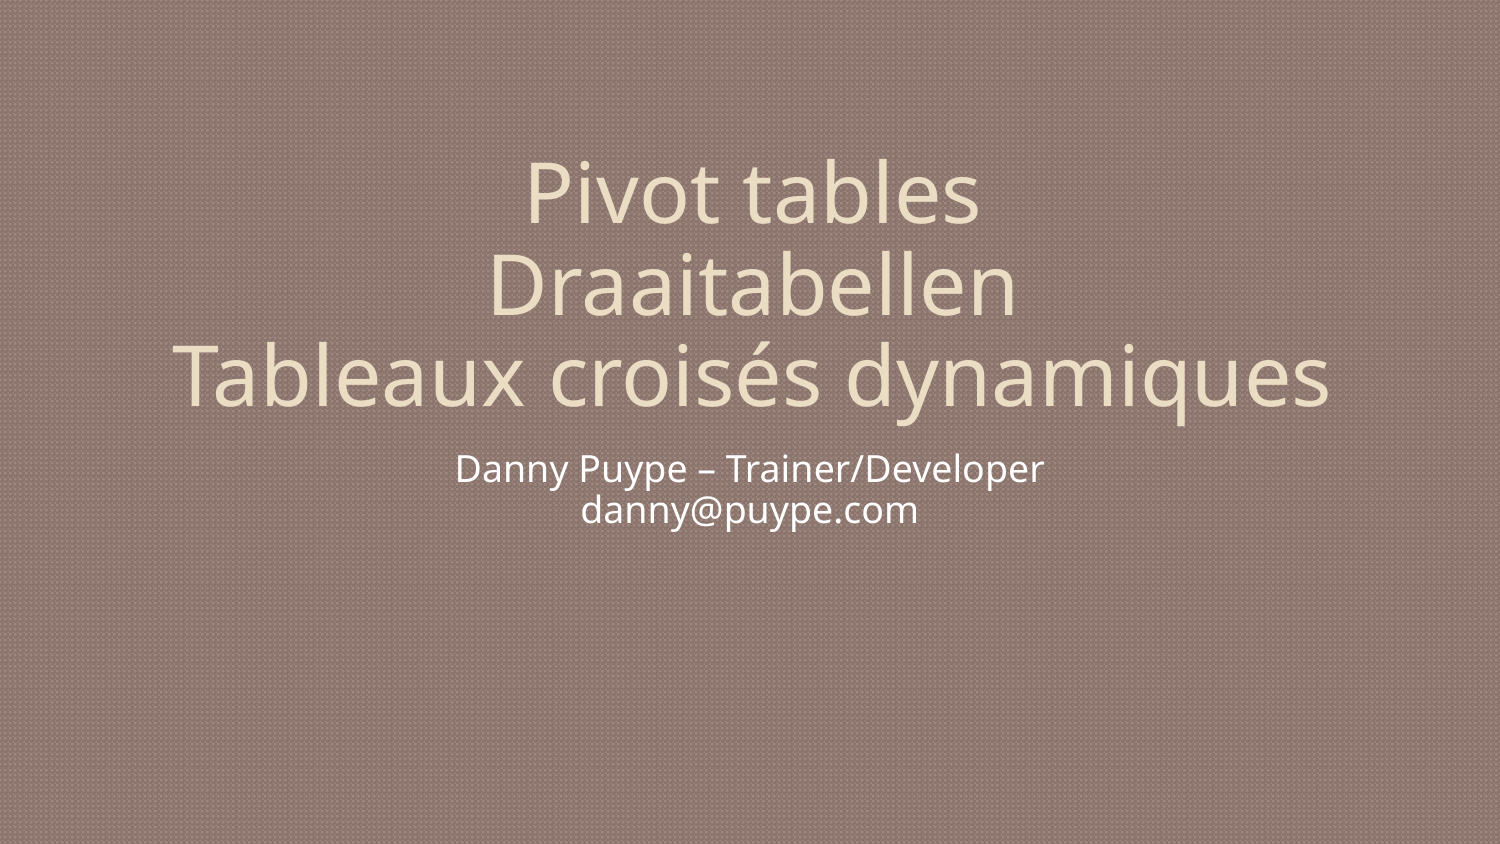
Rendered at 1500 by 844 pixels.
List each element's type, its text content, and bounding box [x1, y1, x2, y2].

title Pivot tables Draaitabellen Tableaux croisés dynamiques [113, 138, 1393, 432]
subtitle Danny Puype – Trainer/Developer danny@puype.com [187, 443, 1313, 647]
